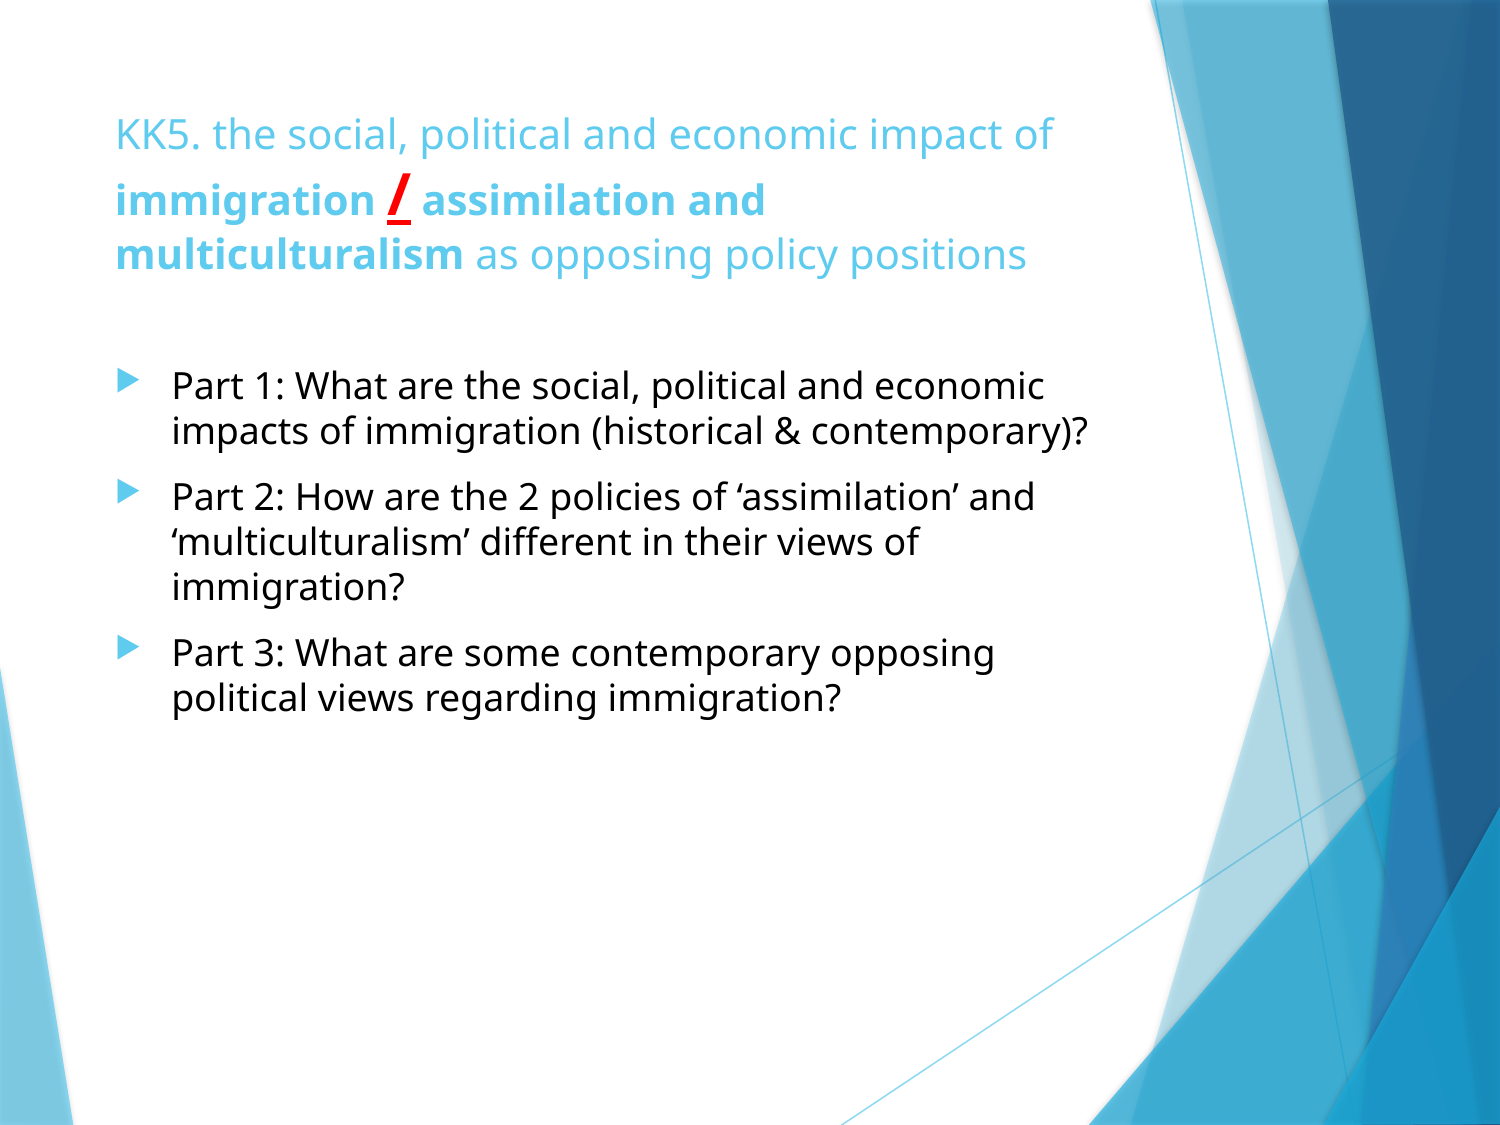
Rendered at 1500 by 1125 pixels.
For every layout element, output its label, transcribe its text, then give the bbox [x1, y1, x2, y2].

title KK5. the social, political and economic impact of immigration / assimilation and multiculturalism as opposing policy positions [99, 99, 1142, 317]
list Part 1: What are the social, political and economic impacts of immigration (historical & contemporary)? Part 2: How are the 2 policies of ‘assimilation’ and ‘multiculturalism’ different in their views of immigration? Part 3: What are some contemporary opposing political views regarding immigration? [99, 354, 1142, 992]
